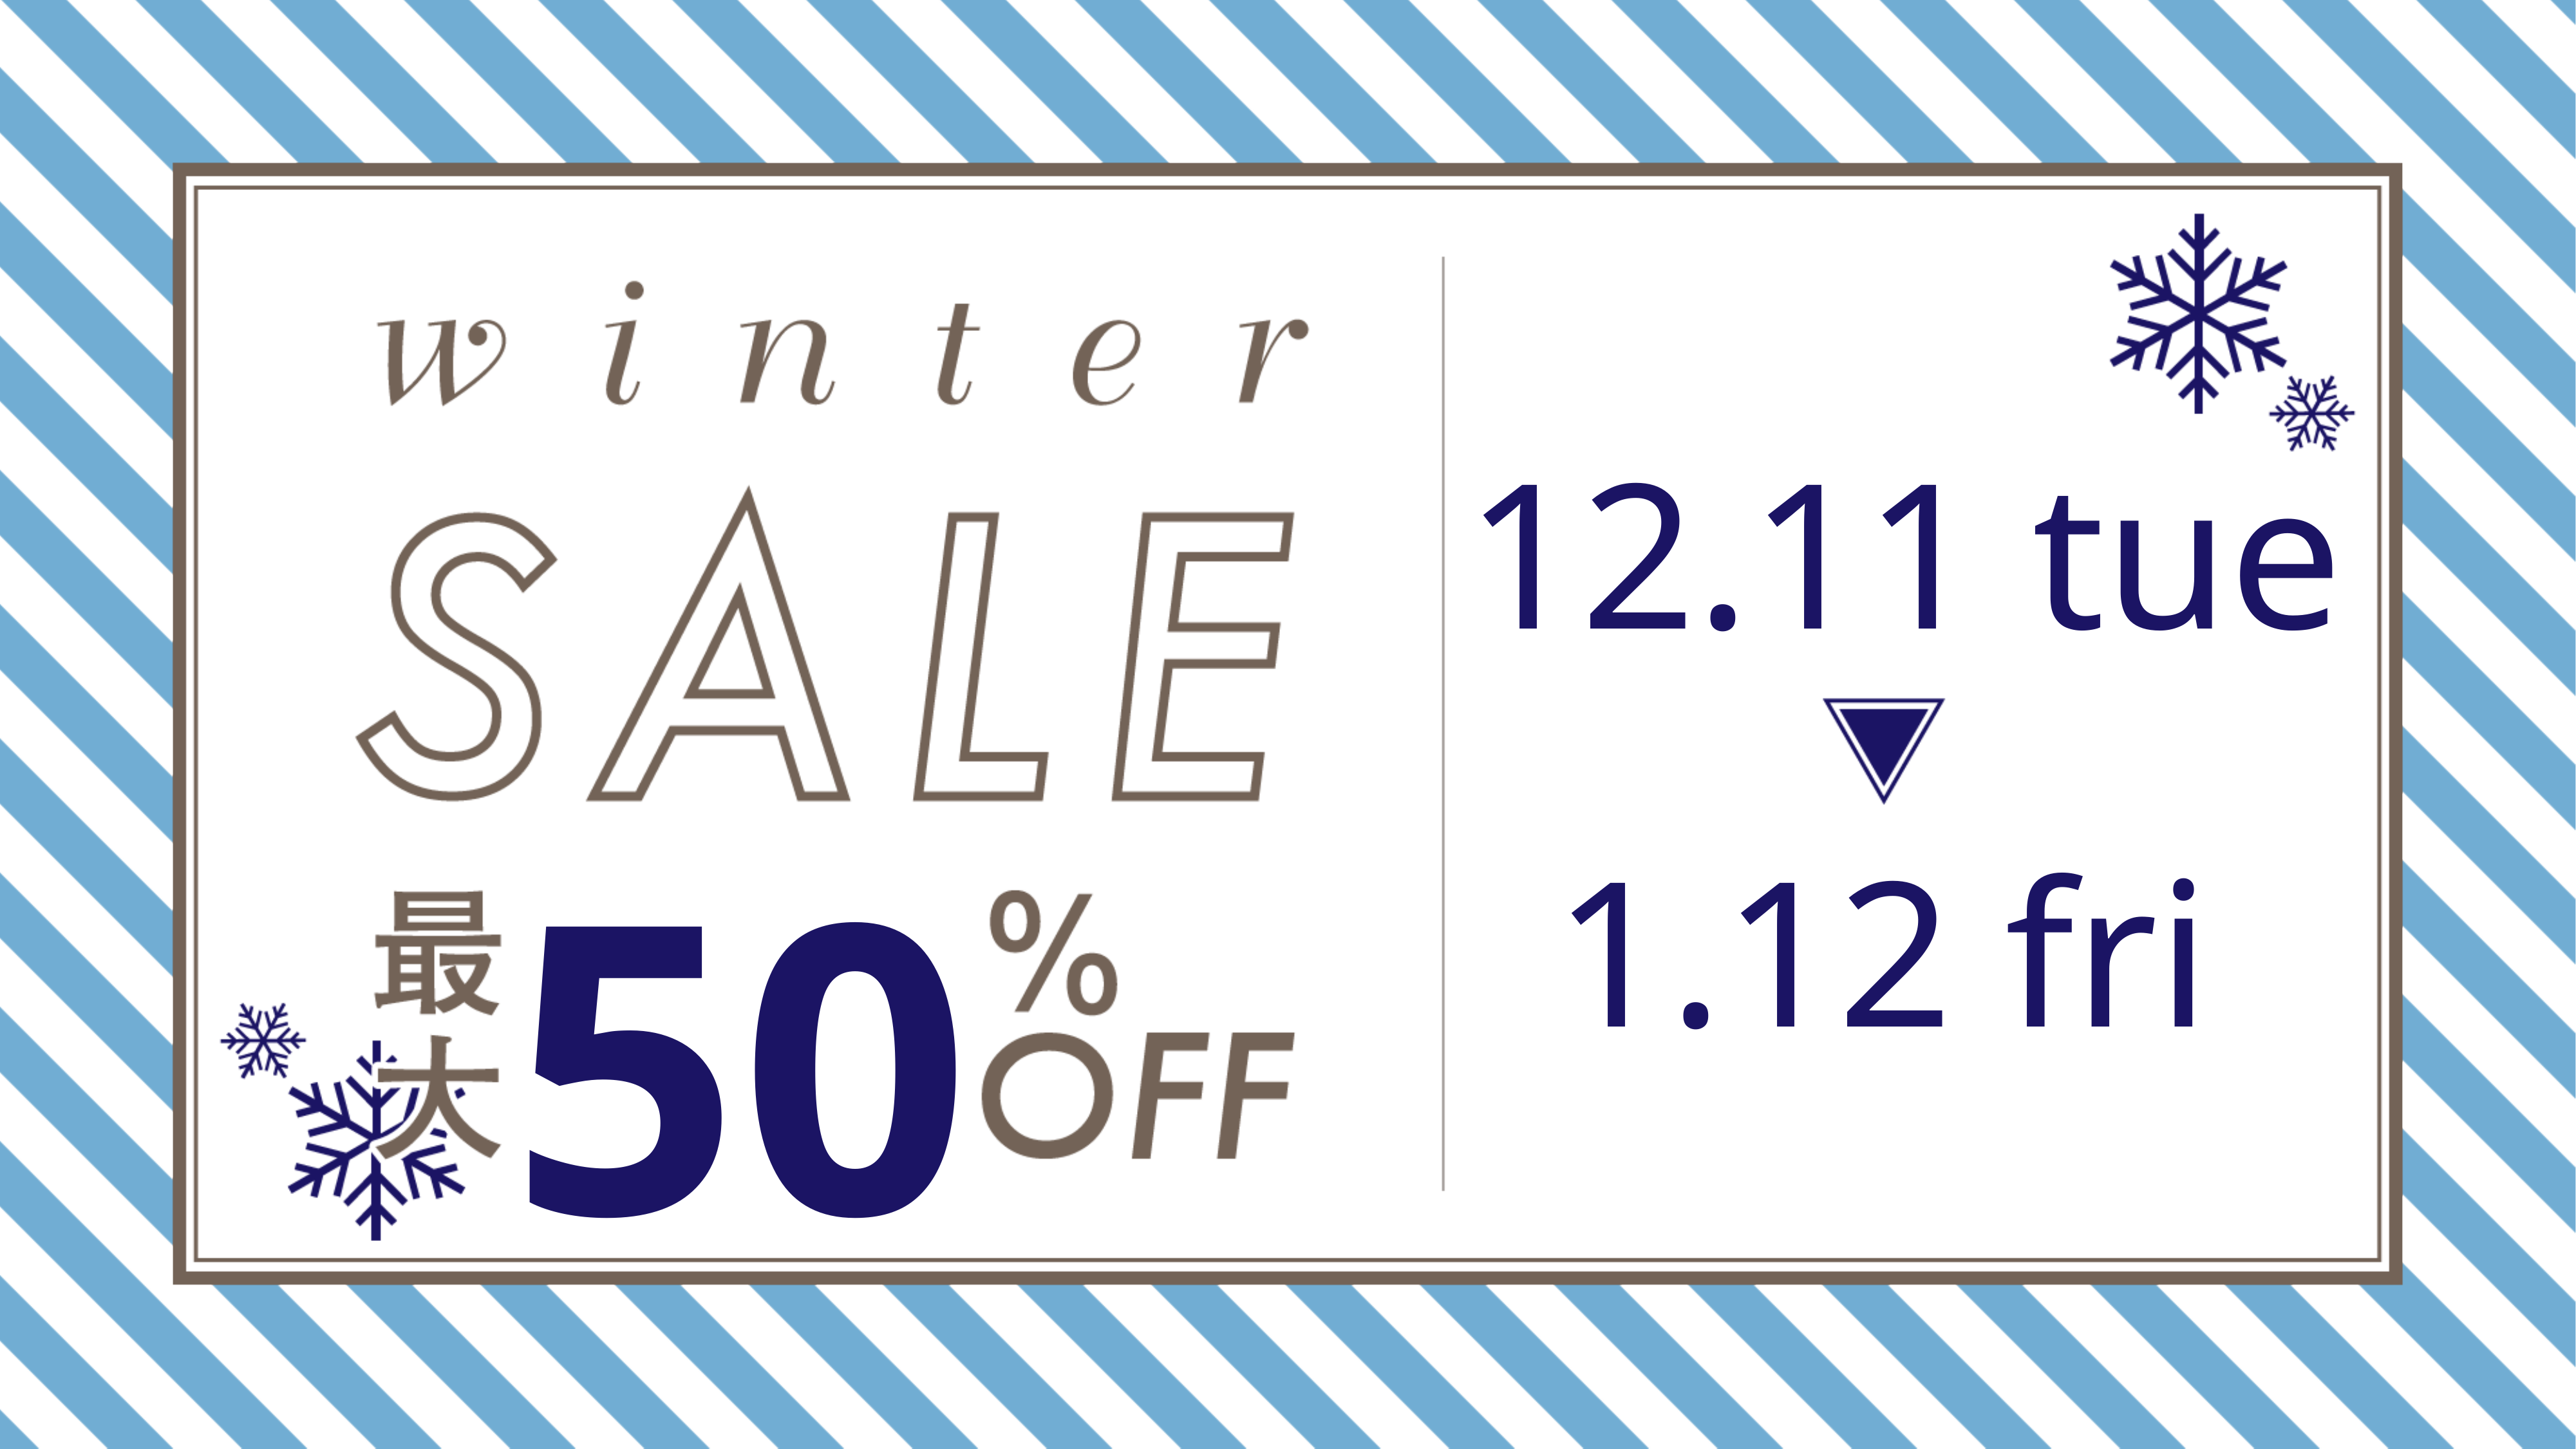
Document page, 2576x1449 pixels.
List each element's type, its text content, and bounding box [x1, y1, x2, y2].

text_box 50 [500, 565, 1023, 1300]
text_box 1.12 fri [1364, 699, 2400, 1072]
text_box 12.11 tue [1384, 302, 2425, 674]
picture [0, 0, 2576, 1449]
